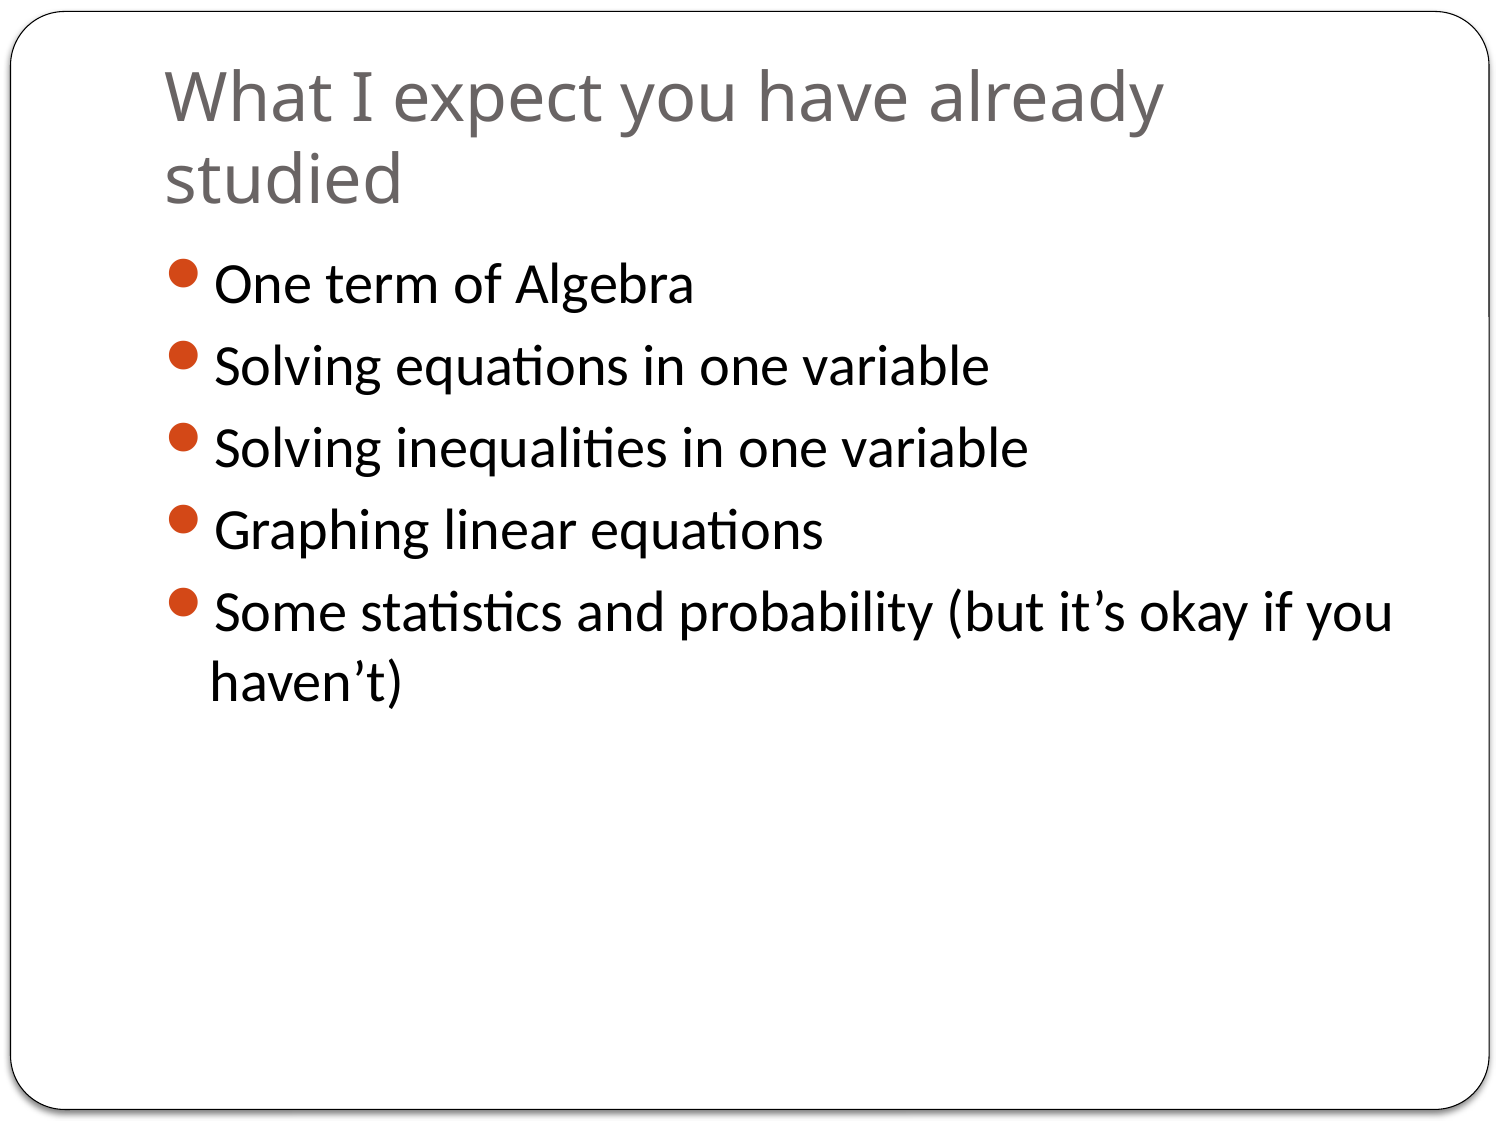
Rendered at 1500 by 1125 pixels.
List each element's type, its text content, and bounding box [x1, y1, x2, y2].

title What I expect you have already studied [150, 45, 1425, 233]
list One term of Algebra Solving equations in one variable Solving inequalities in one variable Graphing linear equations Some statistics and probability (but it’s okay if you haven’t) [150, 237, 1425, 988]
